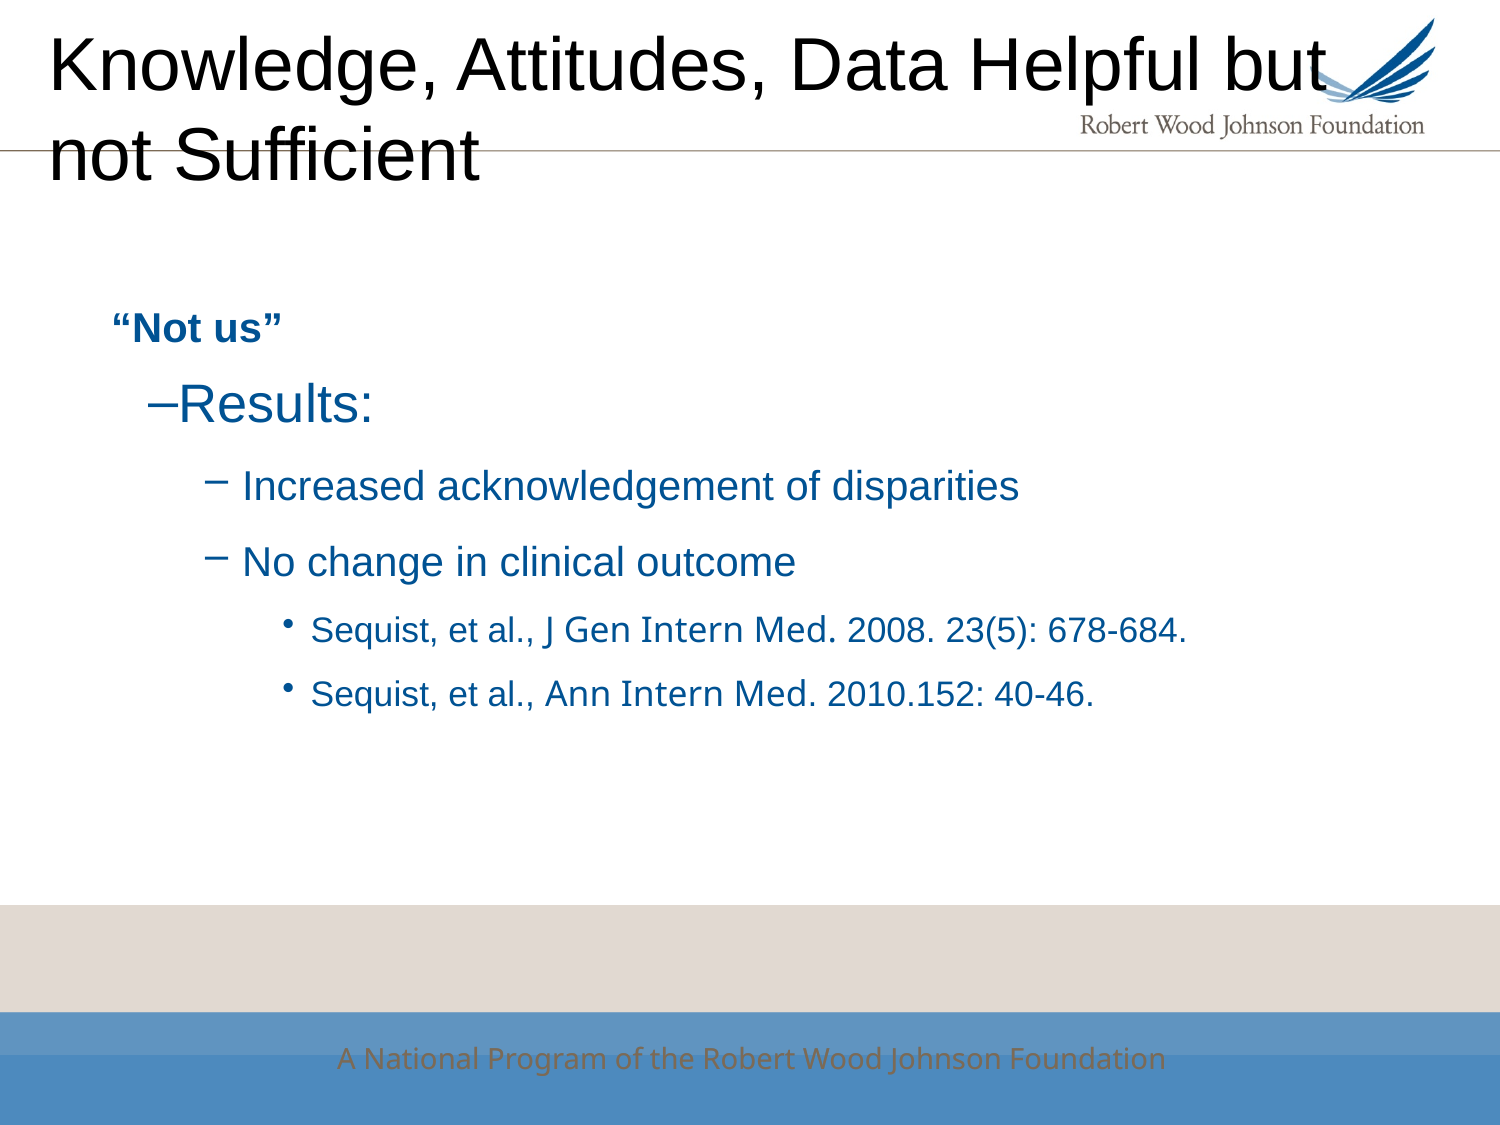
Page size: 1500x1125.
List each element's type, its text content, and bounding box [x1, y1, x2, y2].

title Knowledge, Attitudes, Data Helpful but not Sufficient [37, 0, 1392, 201]
picture [1392, 15, 1438, 142]
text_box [0, 1012, 1500, 1094]
list “Not us” Results: Increased acknowledgement of disparities No change in clinical outcome Sequist, et al., J Gen Intern Med. 2008. 23(5): 678-684. Sequist, et al., Ann Intern Med. 2010.152: 40-46. [37, 224, 1413, 981]
